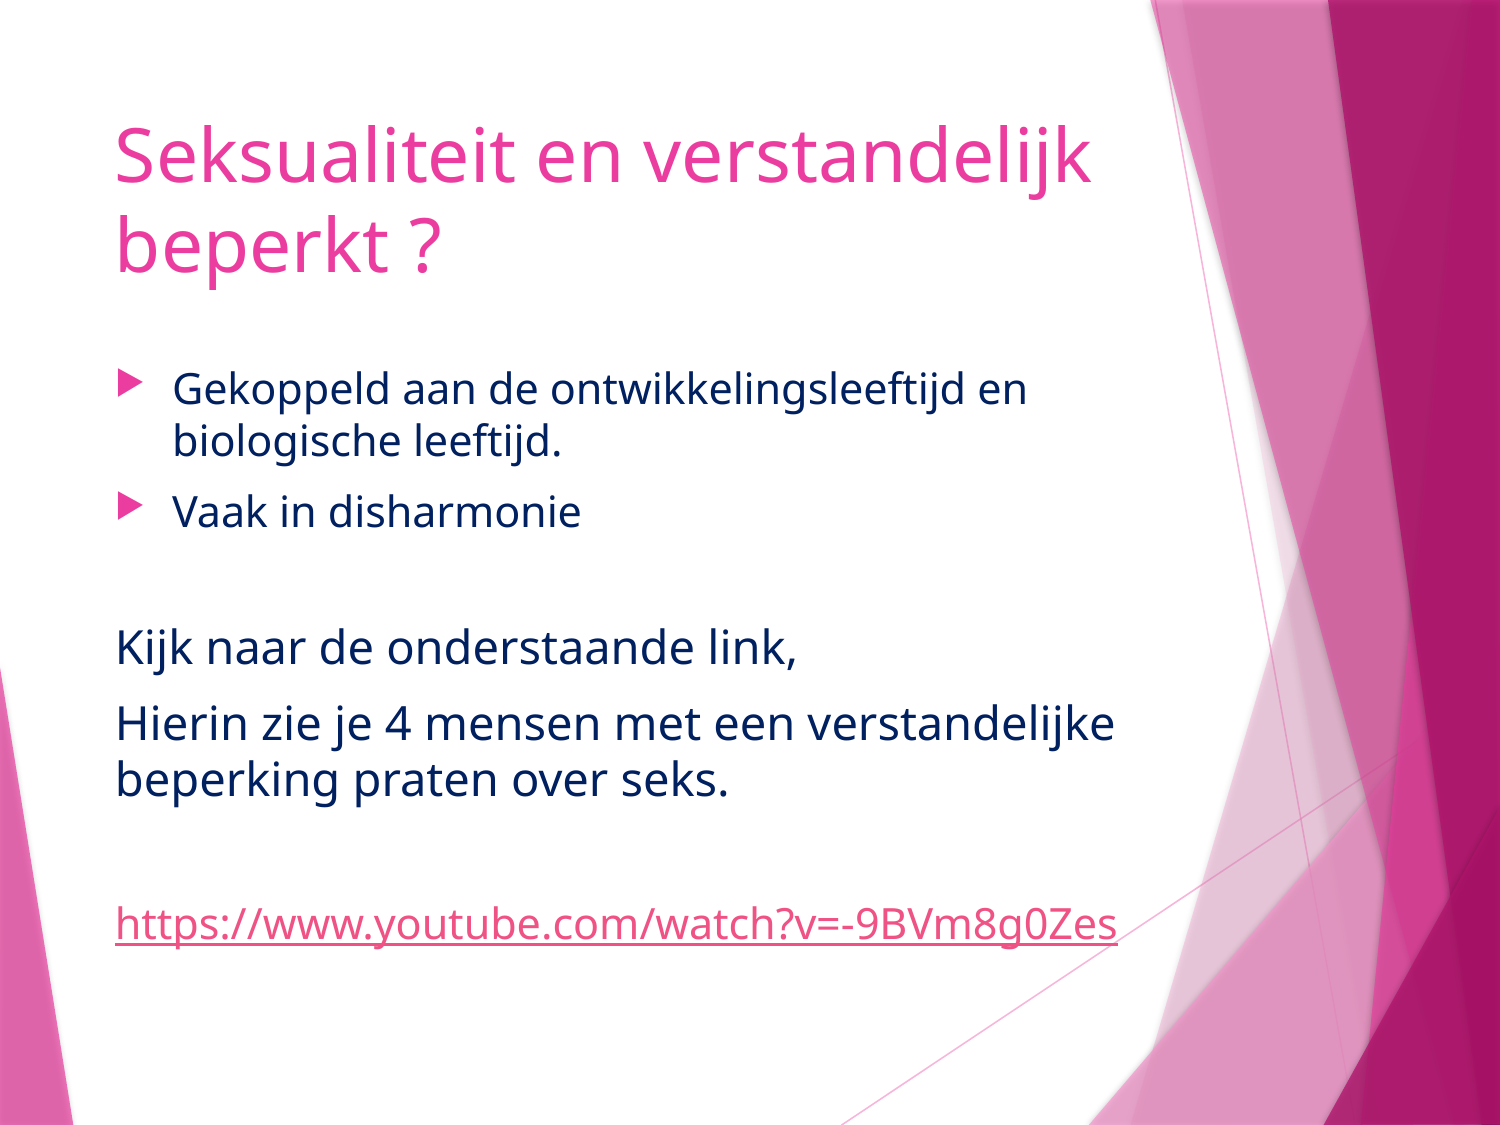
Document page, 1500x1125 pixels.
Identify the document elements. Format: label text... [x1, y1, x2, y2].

title Seksualiteit en verstandelijk beperkt ? [99, 99, 1142, 317]
list Gekoppeld aan de ontwikkelingsleeftijd en biologische leeftijd. Vaak in disharmonie Kijk naar de onderstaande link, Hierin zie je 4 mensen met een verstandelijke beperking praten over seks. https://www.youtube.com/watch?v=-9BVm8g0Zes [99, 354, 1142, 992]
